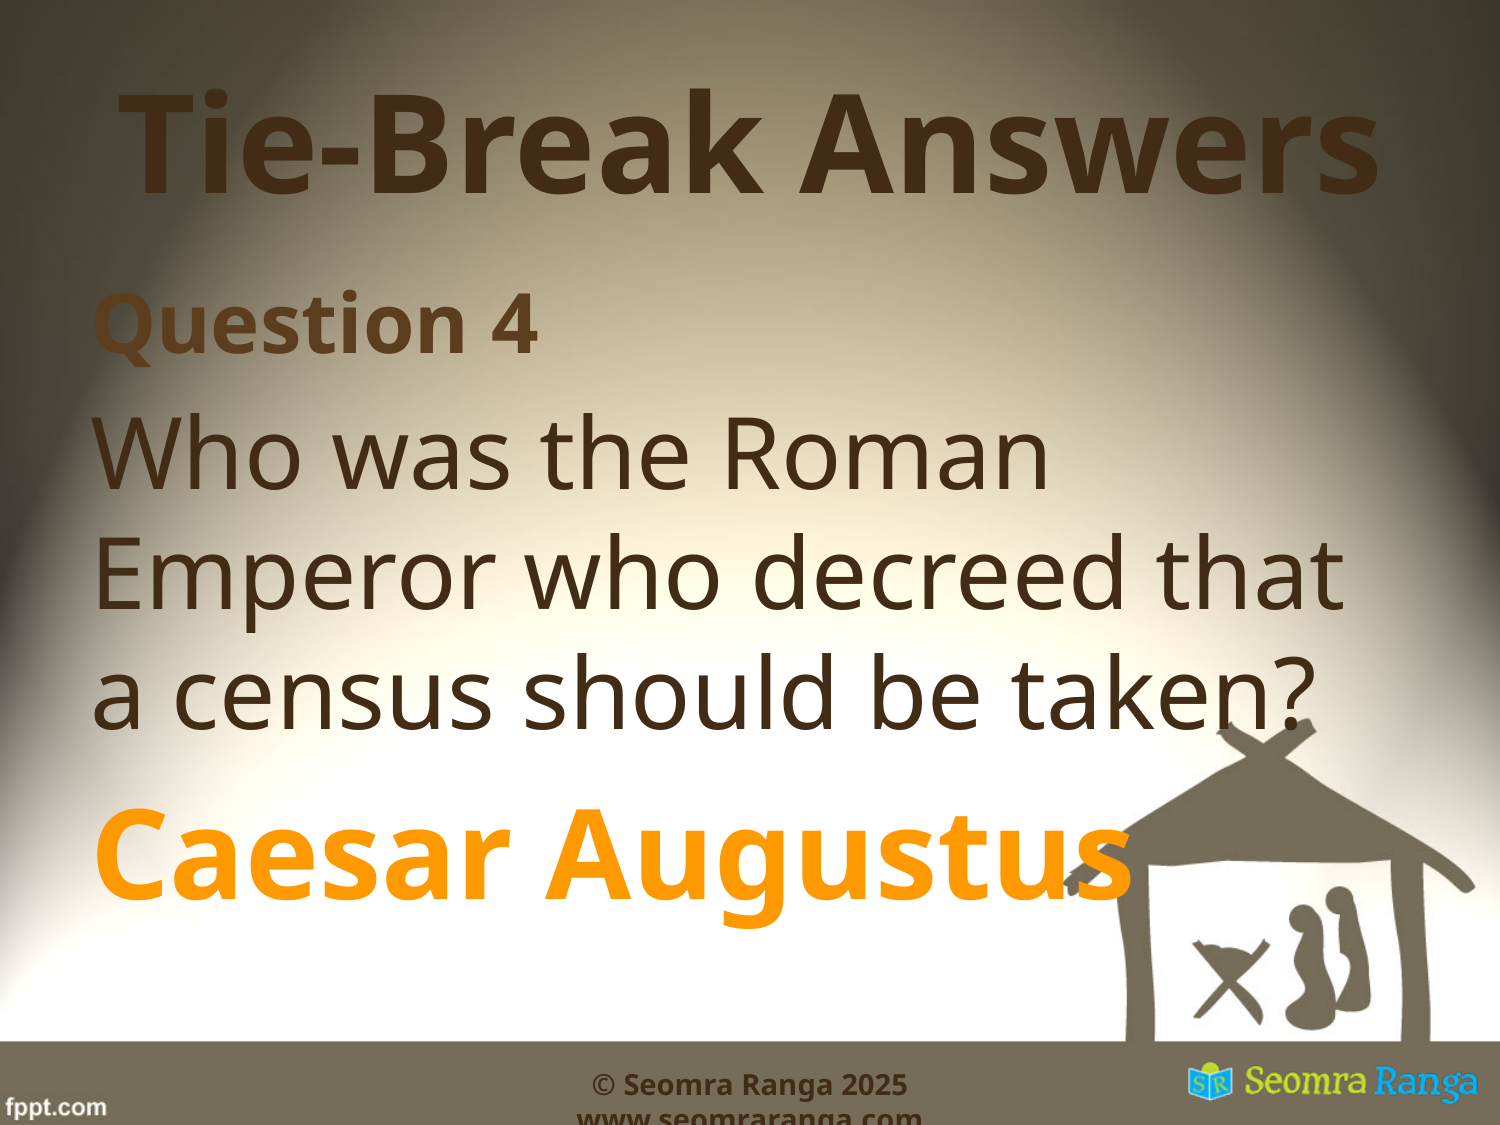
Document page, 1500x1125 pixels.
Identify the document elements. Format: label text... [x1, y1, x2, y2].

text_box © Seomra Ranga 2025 www.seomraranga.com [401, 1058, 1099, 1125]
list Question 4 Who was the Roman Emperor who decreed that a census should be taken? Caesar Augustus [75, 262, 1425, 1005]
picture [0, 0, 1500, 1125]
title Tie-Break Answers [75, 45, 1425, 233]
